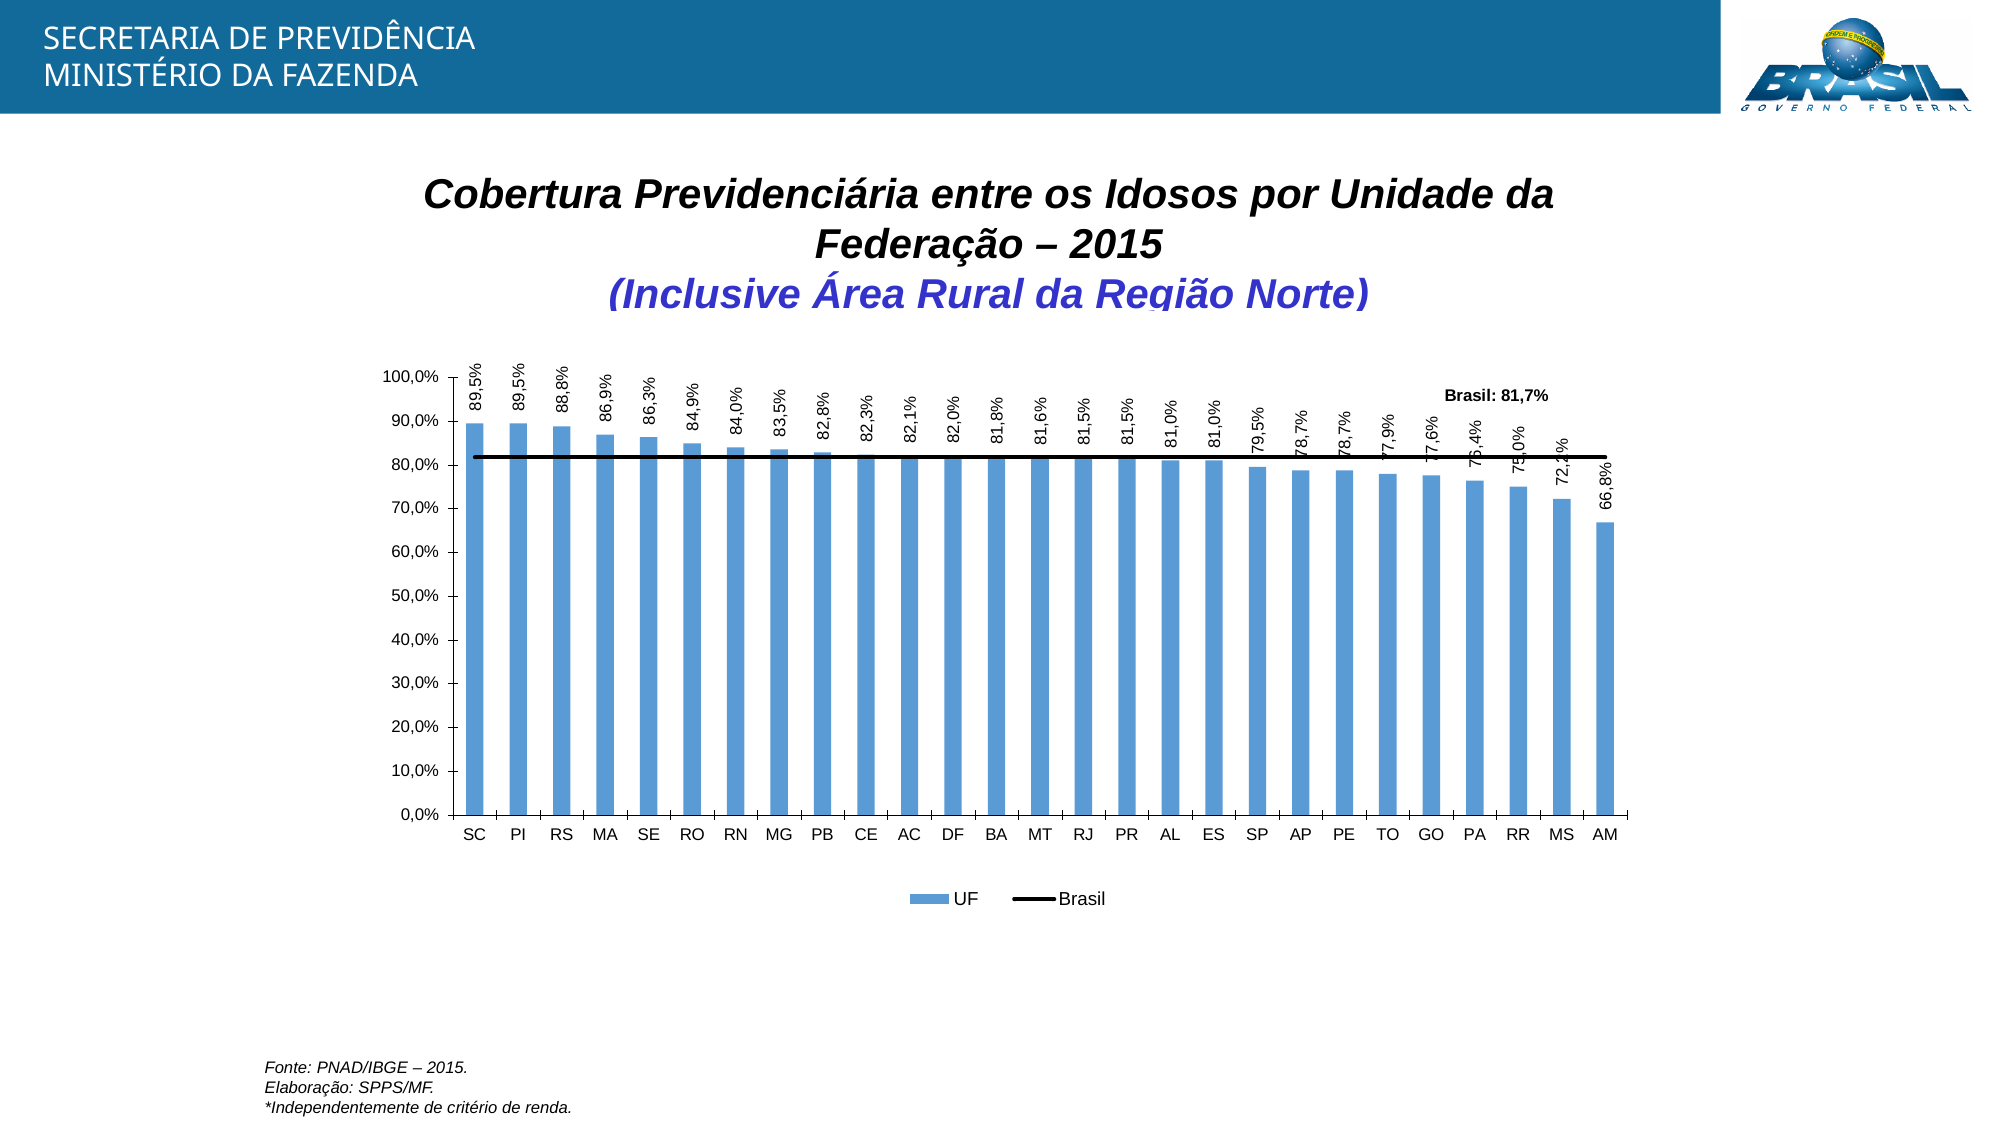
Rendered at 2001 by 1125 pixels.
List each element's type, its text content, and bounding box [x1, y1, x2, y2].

picture [1741, 18, 1972, 111]
text_box Cobertura Previdenciária entre os Idosos por Unidade da Federação – 2015 (Inclusive Área Rural da Região Norte) [326, 172, 1651, 311]
picture [331, 310, 1669, 939]
text_box Fonte: PNAD/IBGE – 2015. Elaboração: SPPS/MF. *Independentemente de critério de renda. [249, 1049, 1750, 1125]
